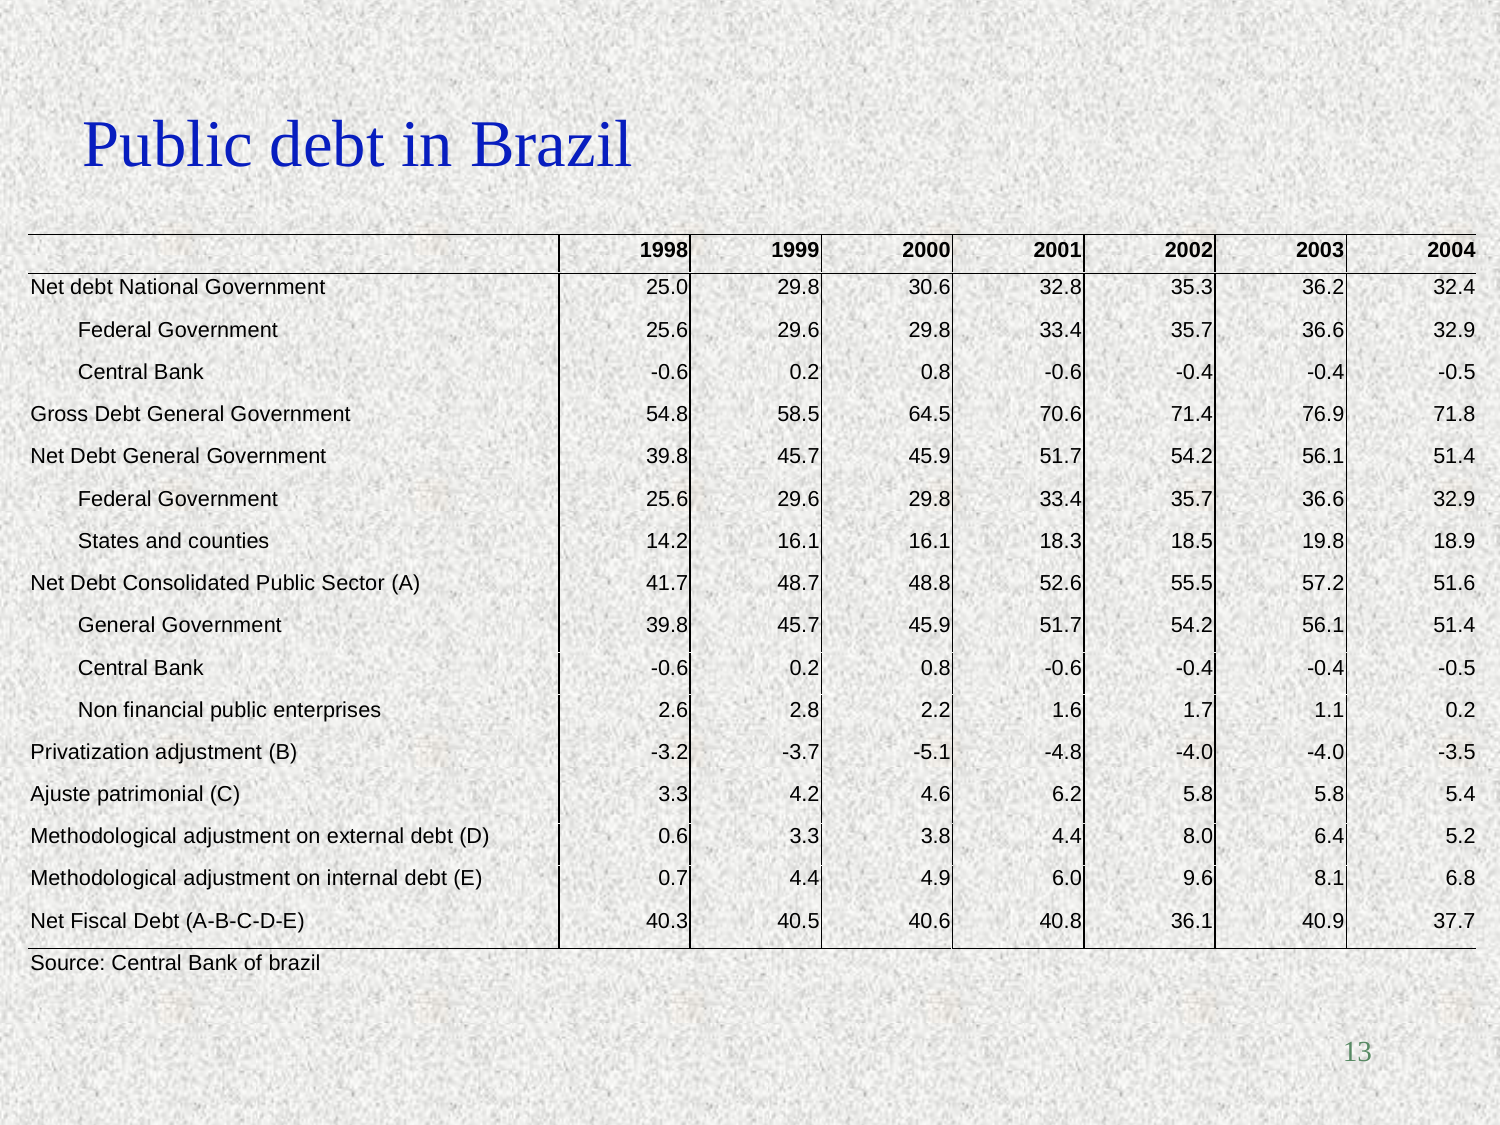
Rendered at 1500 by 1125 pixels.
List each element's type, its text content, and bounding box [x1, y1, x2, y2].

slide_number 13 [1074, 1038, 1388, 1101]
title Public debt in Brazil [67, 0, 1343, 188]
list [0, 233, 1498, 1030]
picture [0, 0, 1500, 1125]
